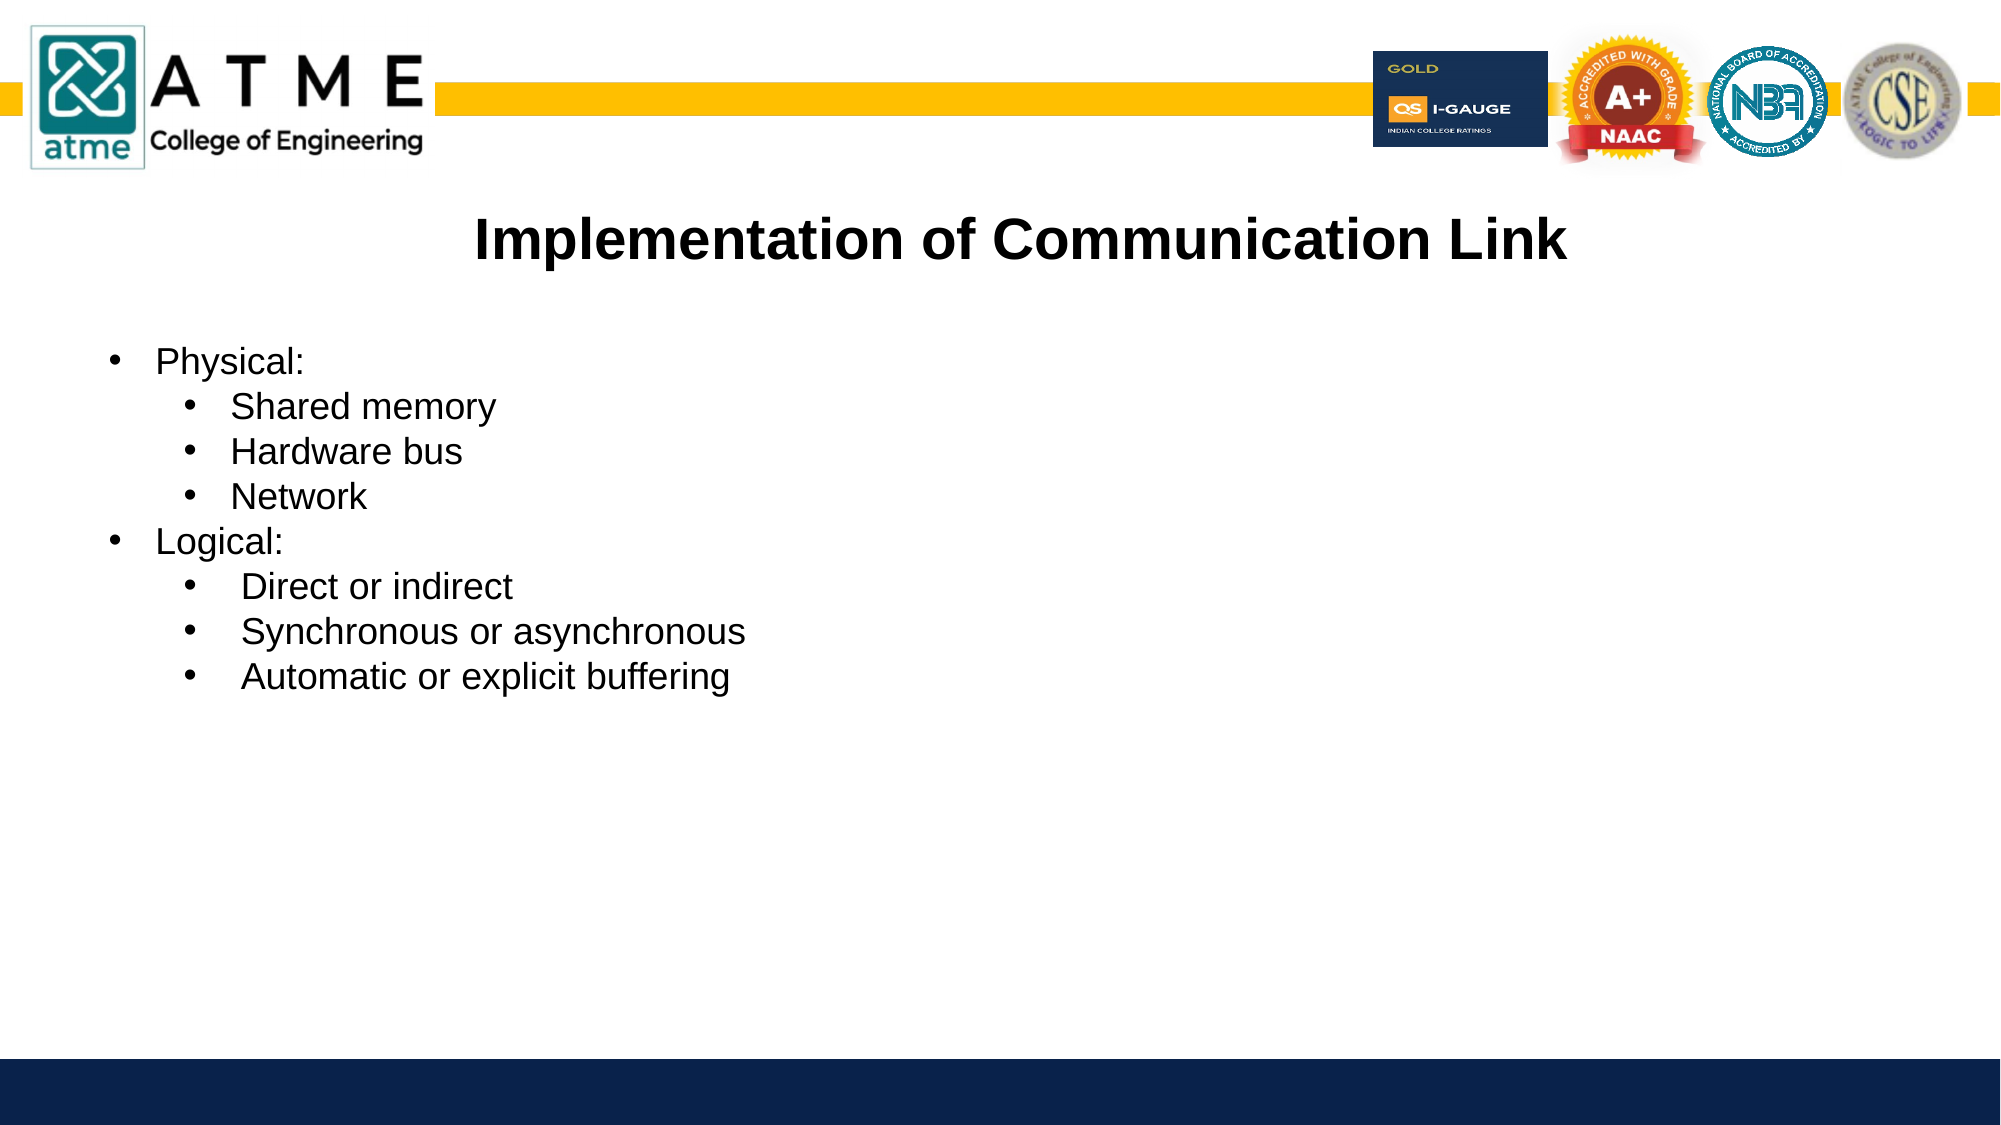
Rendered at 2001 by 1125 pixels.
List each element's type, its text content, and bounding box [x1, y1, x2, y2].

picture [1840, 26, 1968, 176]
picture [22, 15, 435, 178]
text_box Physical: Shared memory Hardware bus Network Logical: Direct or indirect Synchronous or asynchronous Automatic or explicit buffering [93, 239, 762, 705]
picture [1373, 20, 1828, 180]
picture [0, 1059, 2001, 1125]
text_box Implementation of Communication Link [460, 194, 1585, 279]
